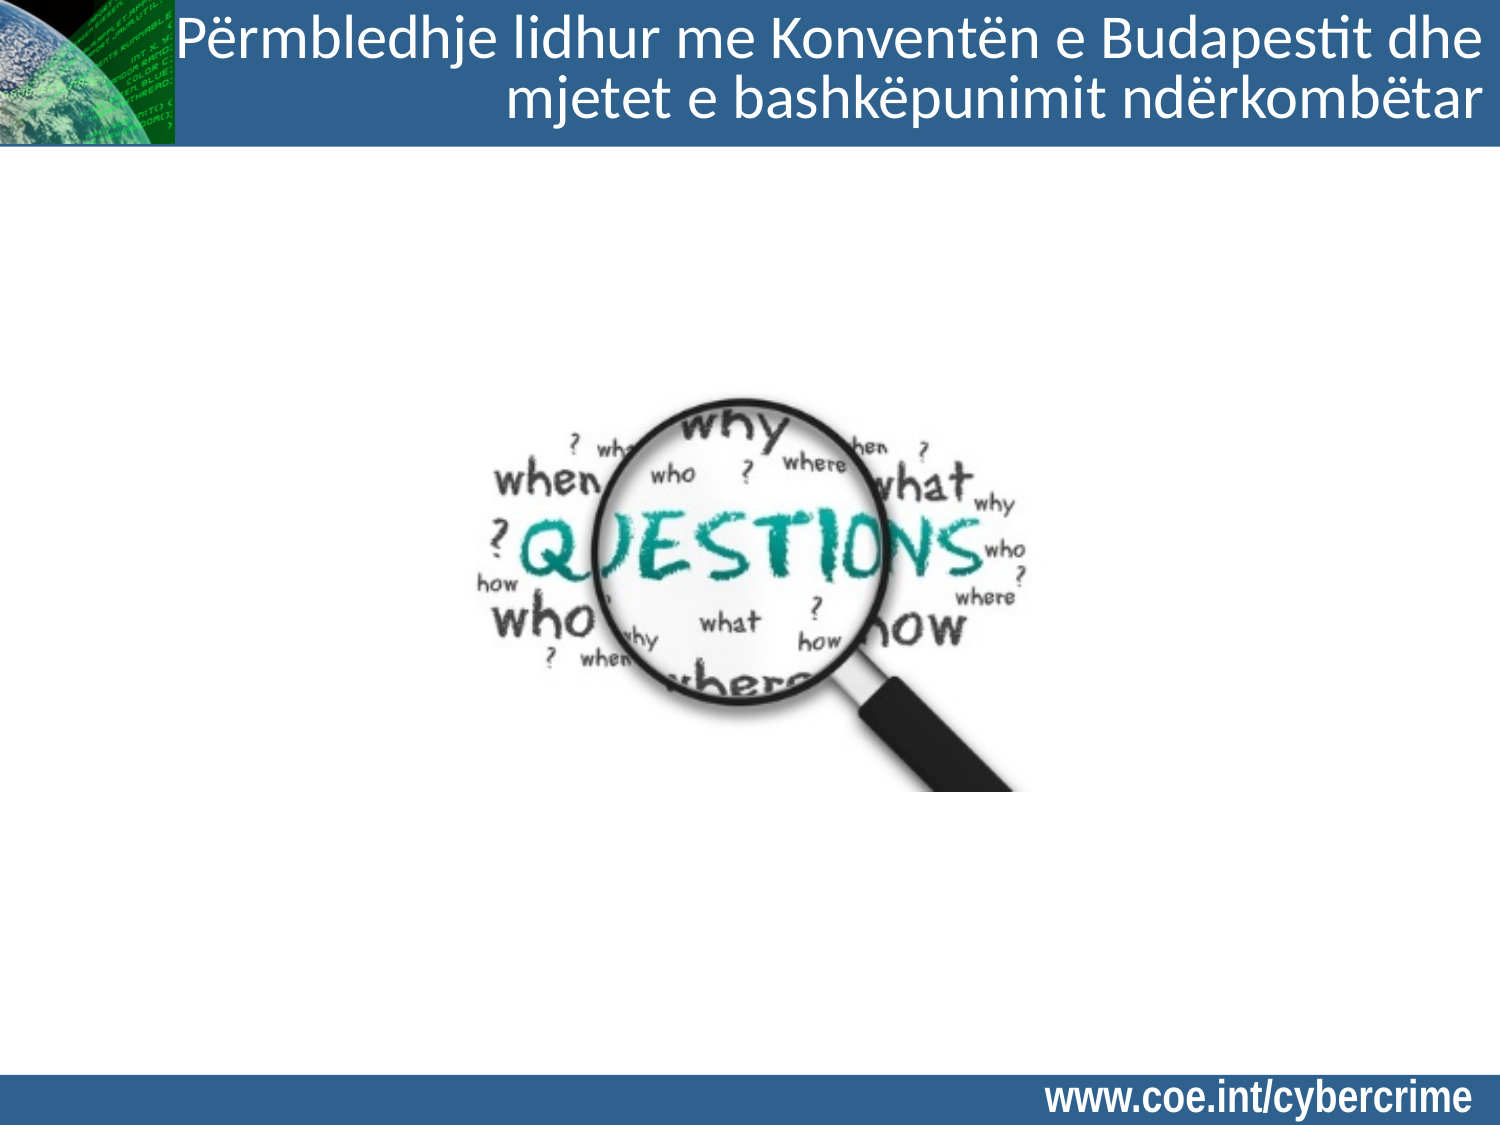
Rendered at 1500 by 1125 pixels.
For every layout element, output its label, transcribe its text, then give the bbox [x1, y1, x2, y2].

text_box www.coe.int/cybercrime [1030, 1059, 1500, 1125]
picture [0, 0, 175, 144]
picture [443, 332, 1057, 793]
text_box [0, 1073, 1030, 1125]
text_box Përmbledhje lidhur me Konventën e Budapestit dhe mjetet e bashkëpunimit ndërkombëtar [177, 0, 1500, 149]
